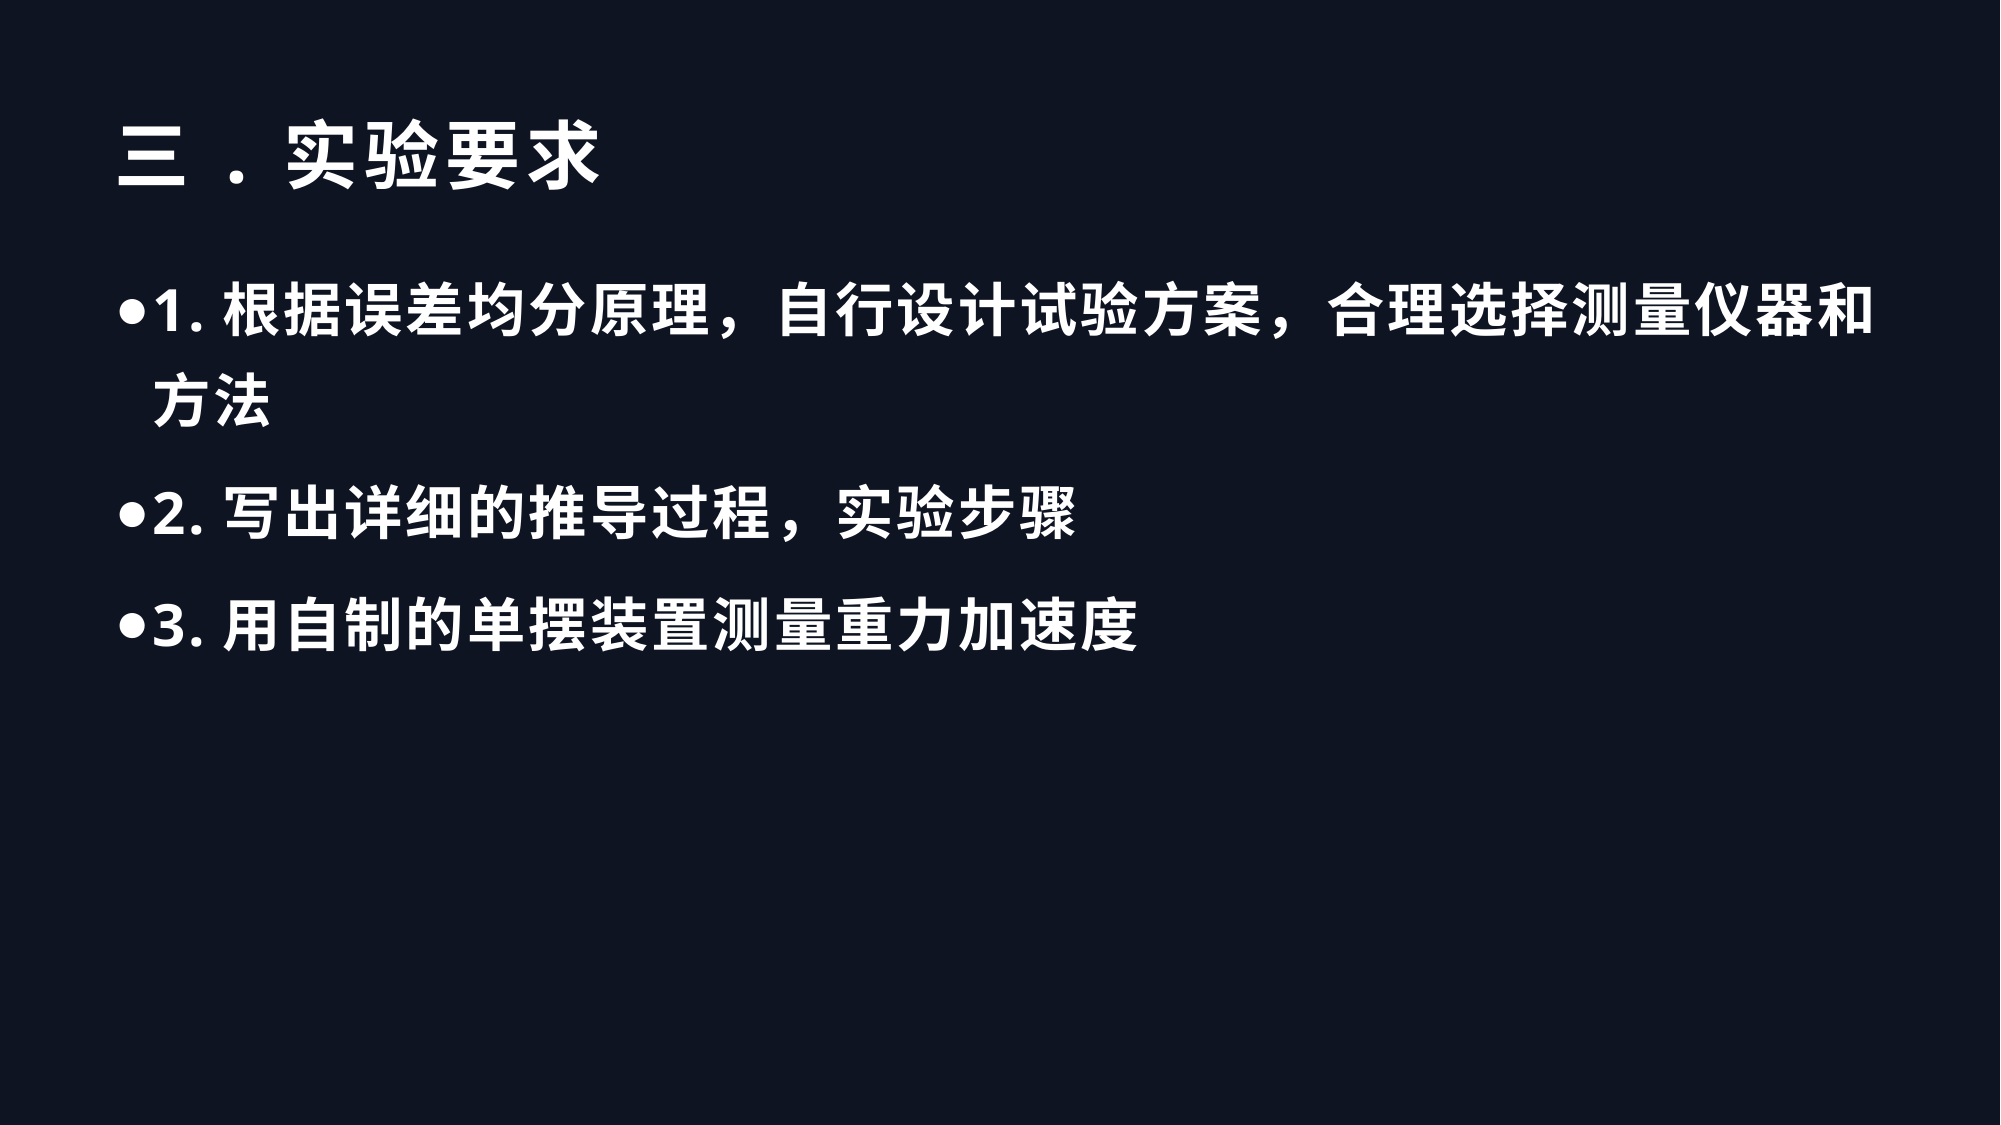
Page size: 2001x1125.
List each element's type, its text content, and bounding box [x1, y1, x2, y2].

title 三.实验要求 [100, 95, 1900, 211]
list 1.根据误差均分原理，自行设计试验方案，合理选择测量仪器和方法 2.写出详细的推导过程，实验步骤 3.用自制的单摆装置测量重力加速度 [99, 244, 1900, 1026]
